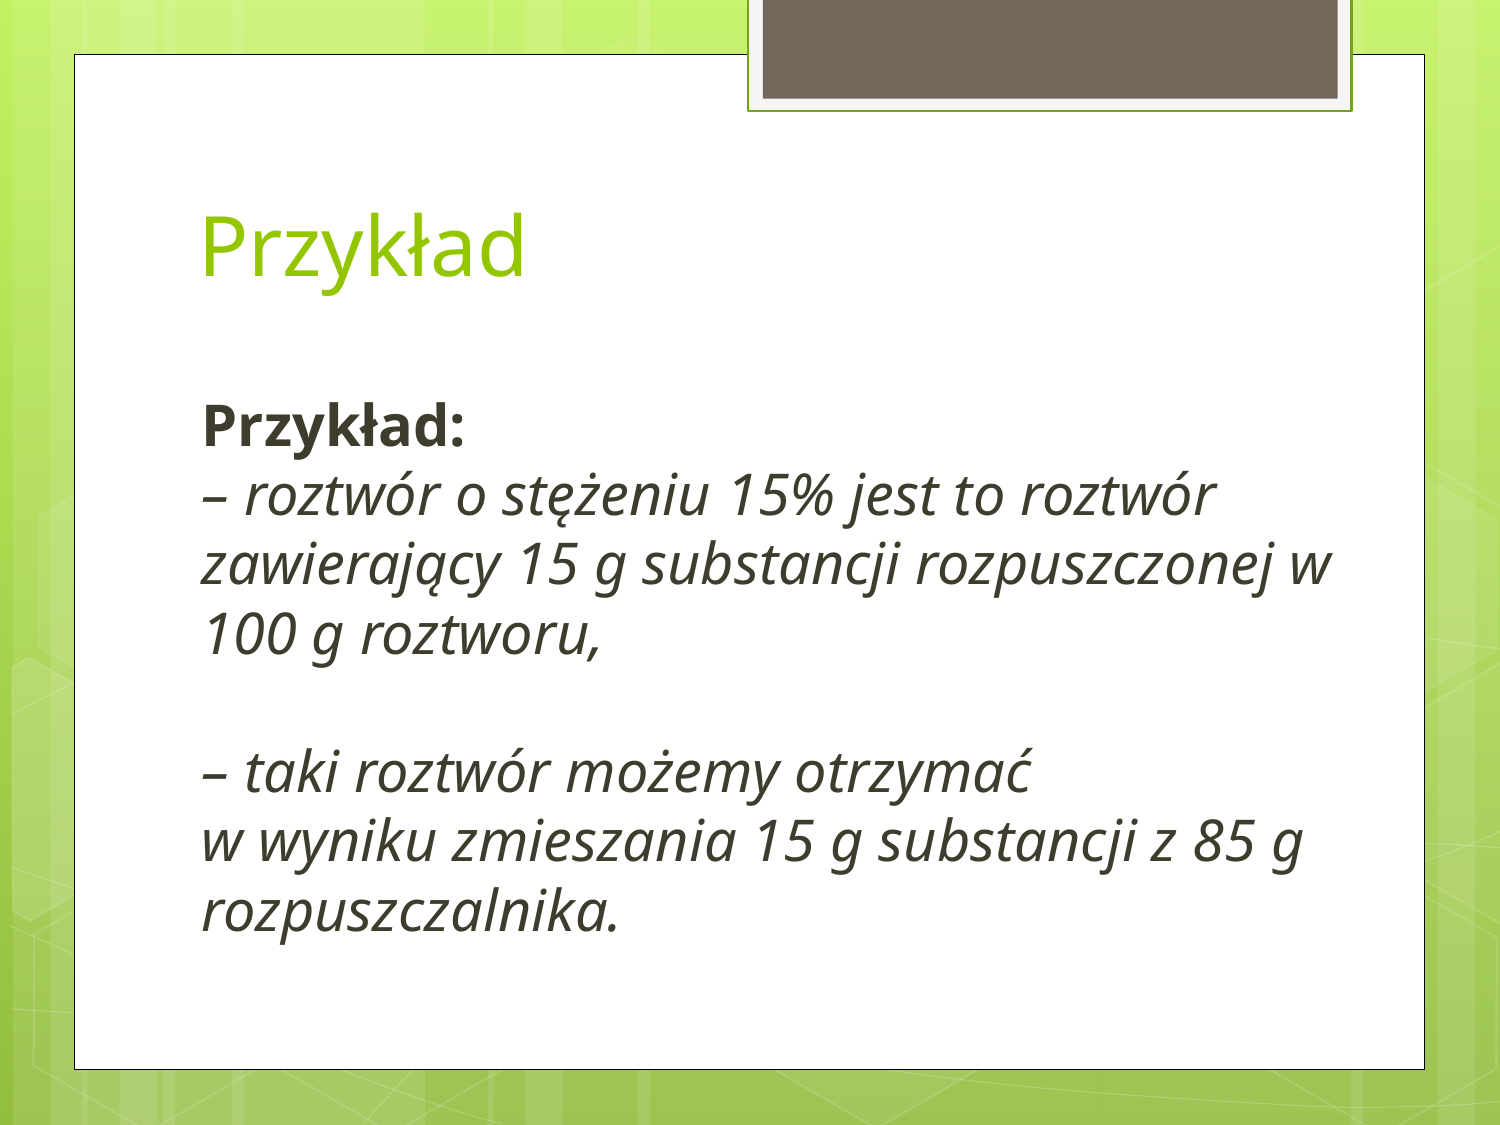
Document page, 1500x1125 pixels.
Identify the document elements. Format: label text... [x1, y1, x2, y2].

title Przykład [183, 113, 1336, 302]
list Przykład: – roztwór o stężeniu 15% jest to roztwór zawierający 15 g substancji rozpuszczonej w 100 g roztworu, – taki roztwór możemy otrzymać w wyniku zmieszania 15 g substancji z 85 g rozpuszczalnika. [171, 381, 1388, 957]
